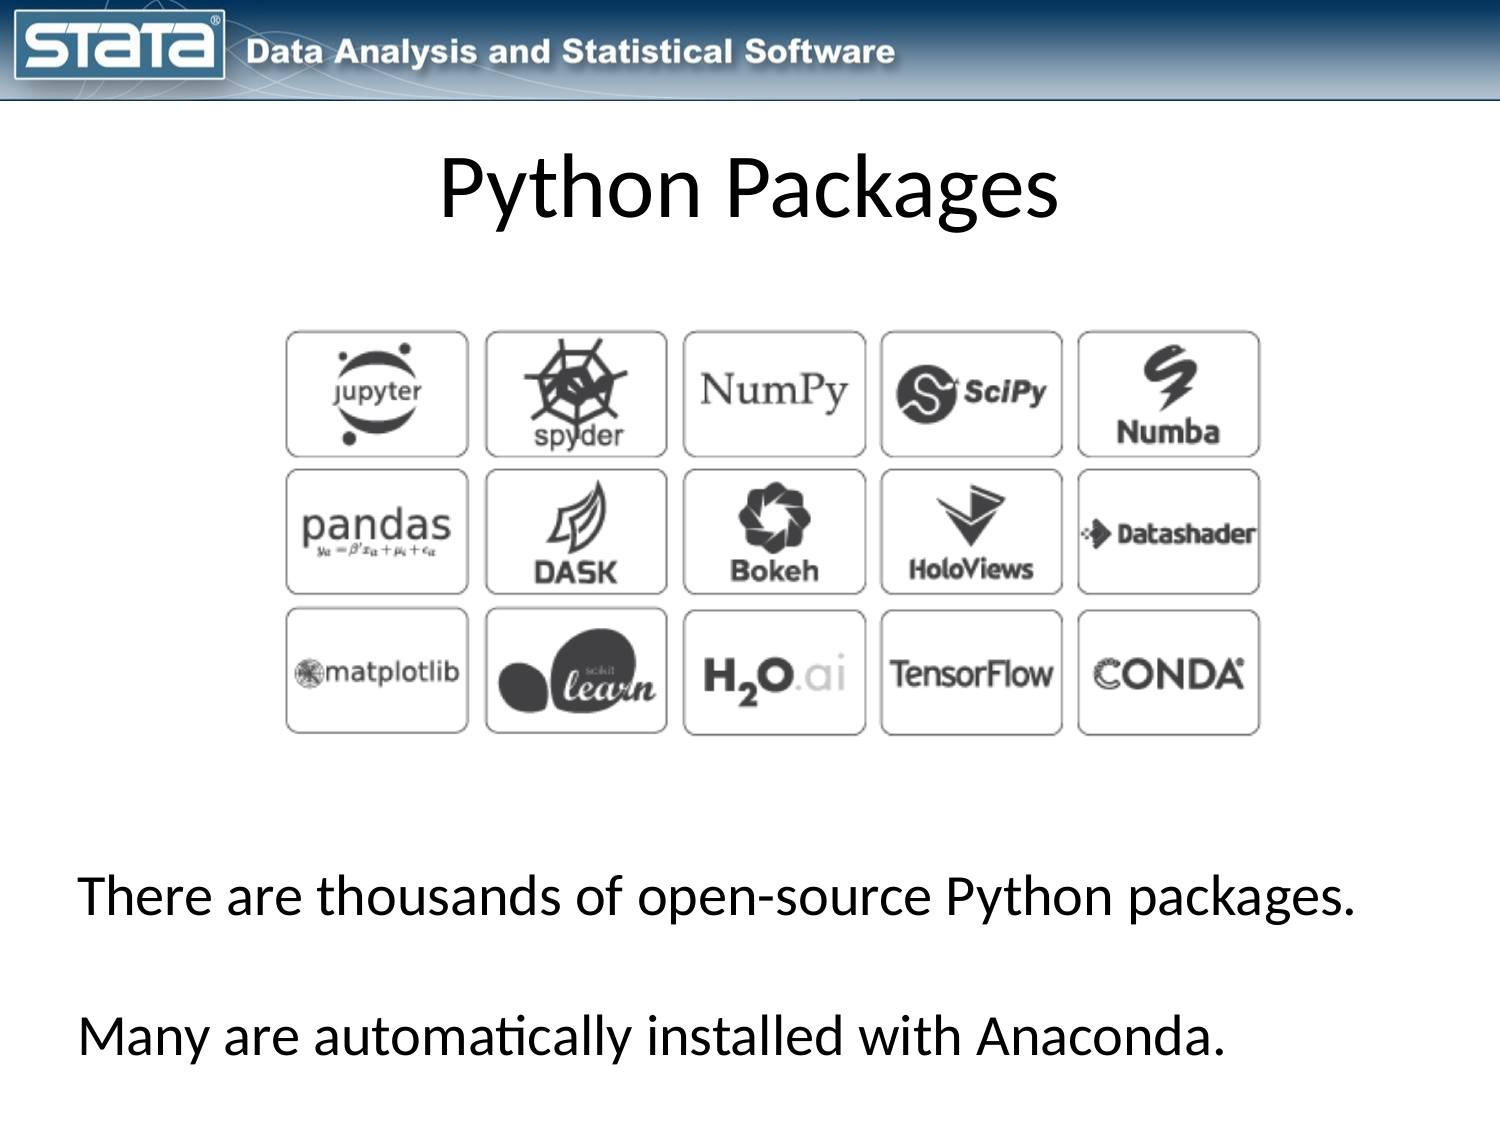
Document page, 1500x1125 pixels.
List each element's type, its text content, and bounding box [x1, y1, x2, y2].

picture [0, 0, 1500, 99]
picture [240, 287, 1298, 776]
text_box There are thousands of open-source Python packages. Many are automatically installed with Anaconda. [62, 849, 1475, 1075]
title Python Packages [0, 99, 1500, 263]
